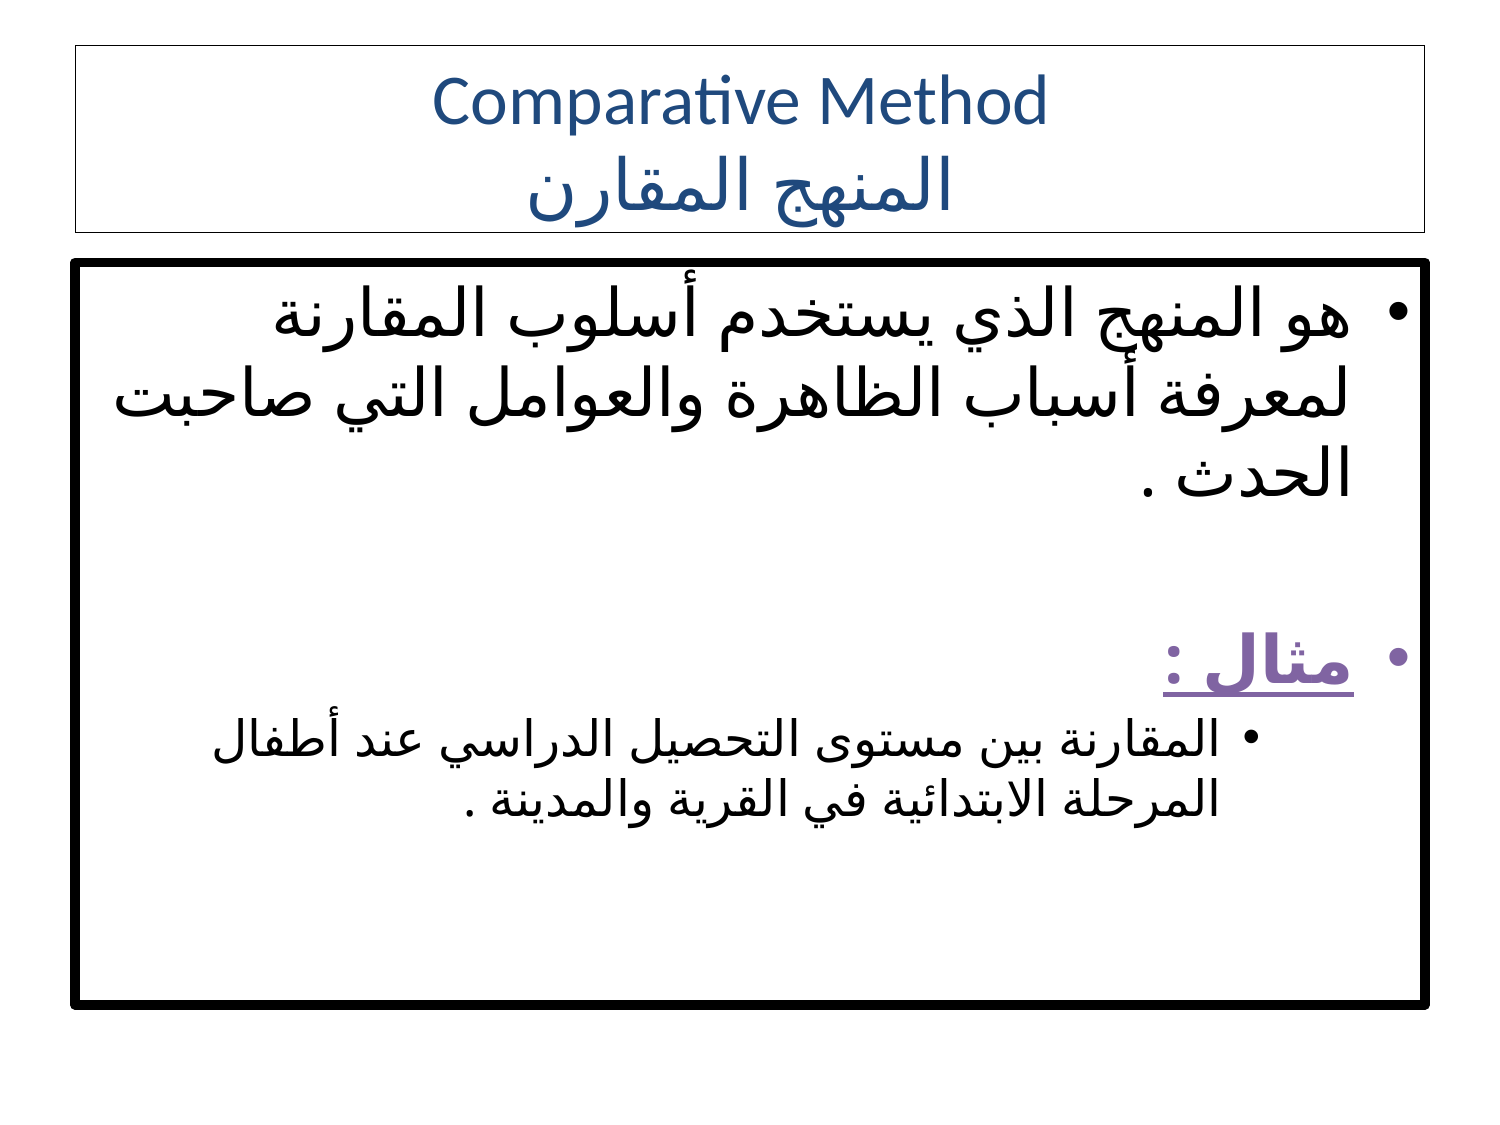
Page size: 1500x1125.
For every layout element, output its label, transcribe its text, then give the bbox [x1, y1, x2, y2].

title Comparative Method المنهج المقارن [75, 45, 1425, 233]
list هو المنهج الذي يستخدم أسلوب المقارنة لمعرفة أسباب الظاهرة والعوامل التي صاحبت الحدث . مثال : المقارنة بين مستوى التحصيل الدراسي عند أطفال المرحلة الابتدائية في القرية والمدينة . [75, 262, 1425, 1005]
